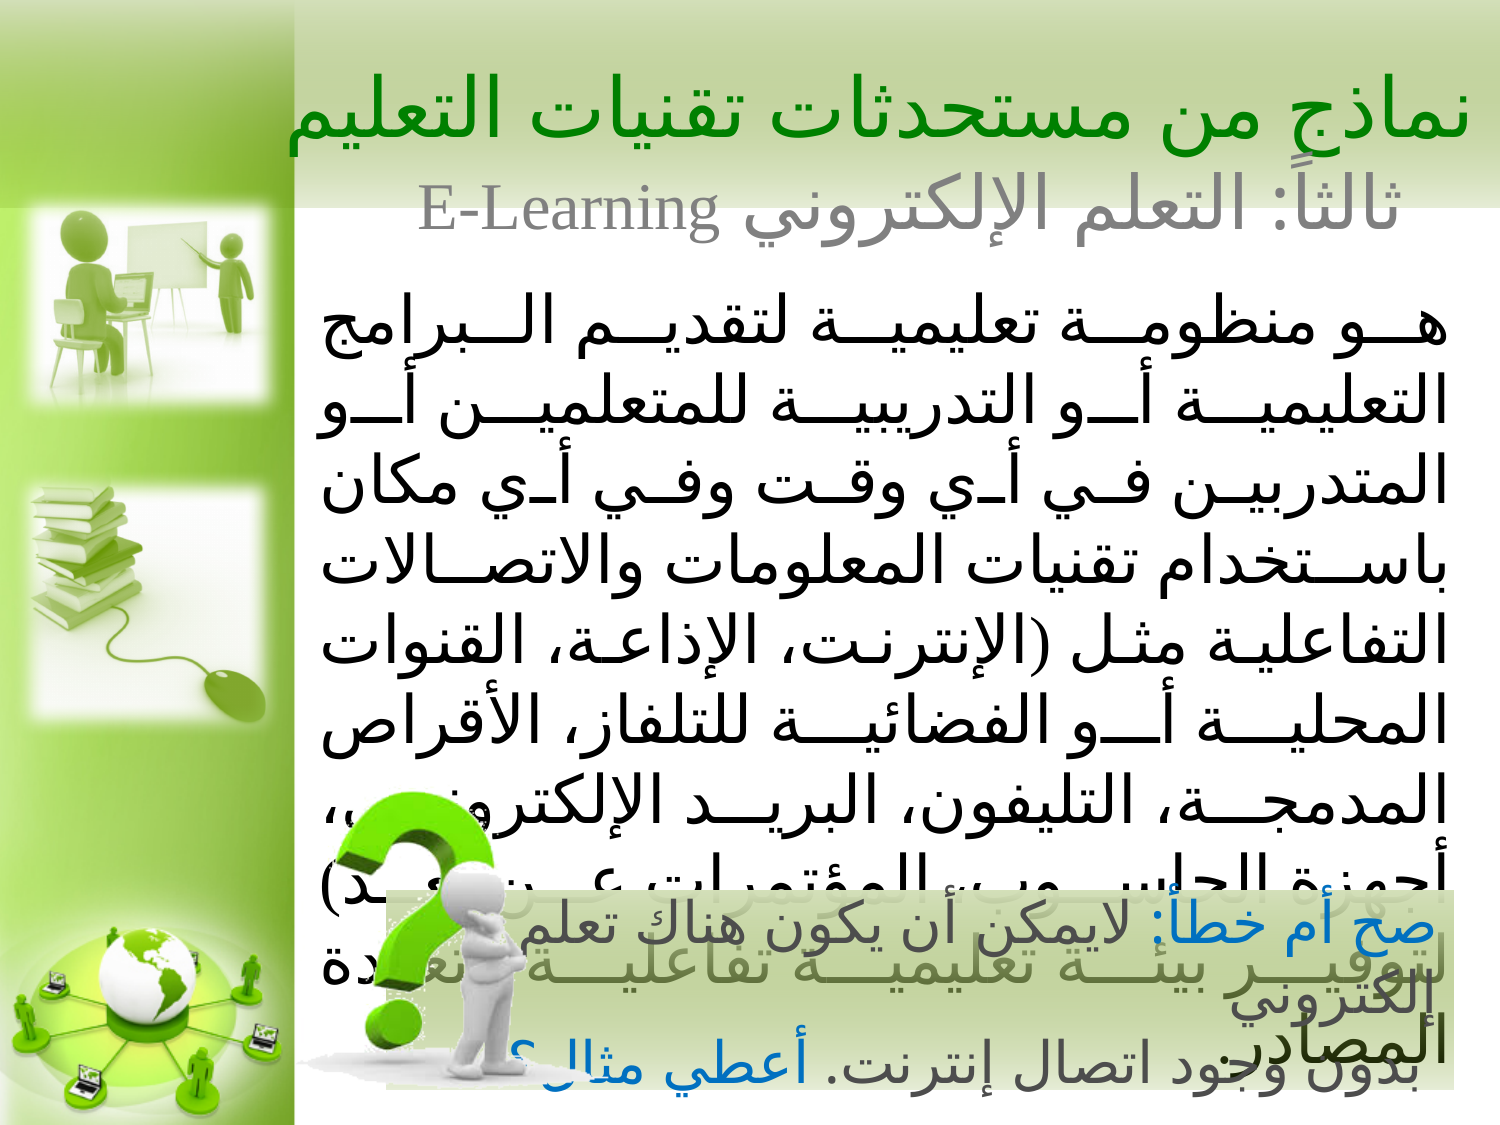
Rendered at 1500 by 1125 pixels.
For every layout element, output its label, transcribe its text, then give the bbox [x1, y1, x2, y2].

text_box هو منظومة تعليمية لتقديم البرامج التعليمية أو التدريبية للمتعلمين أو المتدربين في أي وقت وفي أي مكان باستخدام تقنيات المعلومات والاتصالات التفاعلية مثل (الإنترنت، الإذاعة، القنوات المحلية أو الفضائية للتلفاز، الأقراص المدمجة، التليفون، البريد الإلكتروني، أجهزة الحاسوب، المؤتمرات عن بعد) لتوفير بيئة تعليمية تفاعلية متعددة المصادر. [304, 269, 1466, 970]
text_box صح أم خطأ: لايمكن أن يكون هناك تعلم إلكتروني بدون وجود اتصال إنترنت. أعطي مثال؟ [614, 890, 1453, 1090]
text_box [0, 0, 1500, 208]
picture [0, 187, 1500, 1125]
text_box ثالثاً: التعلم الإلكتروني E-Learning [360, 147, 1460, 252]
text_box نماذج من مستحدثات تقنيات التعليم [265, 45, 1495, 163]
